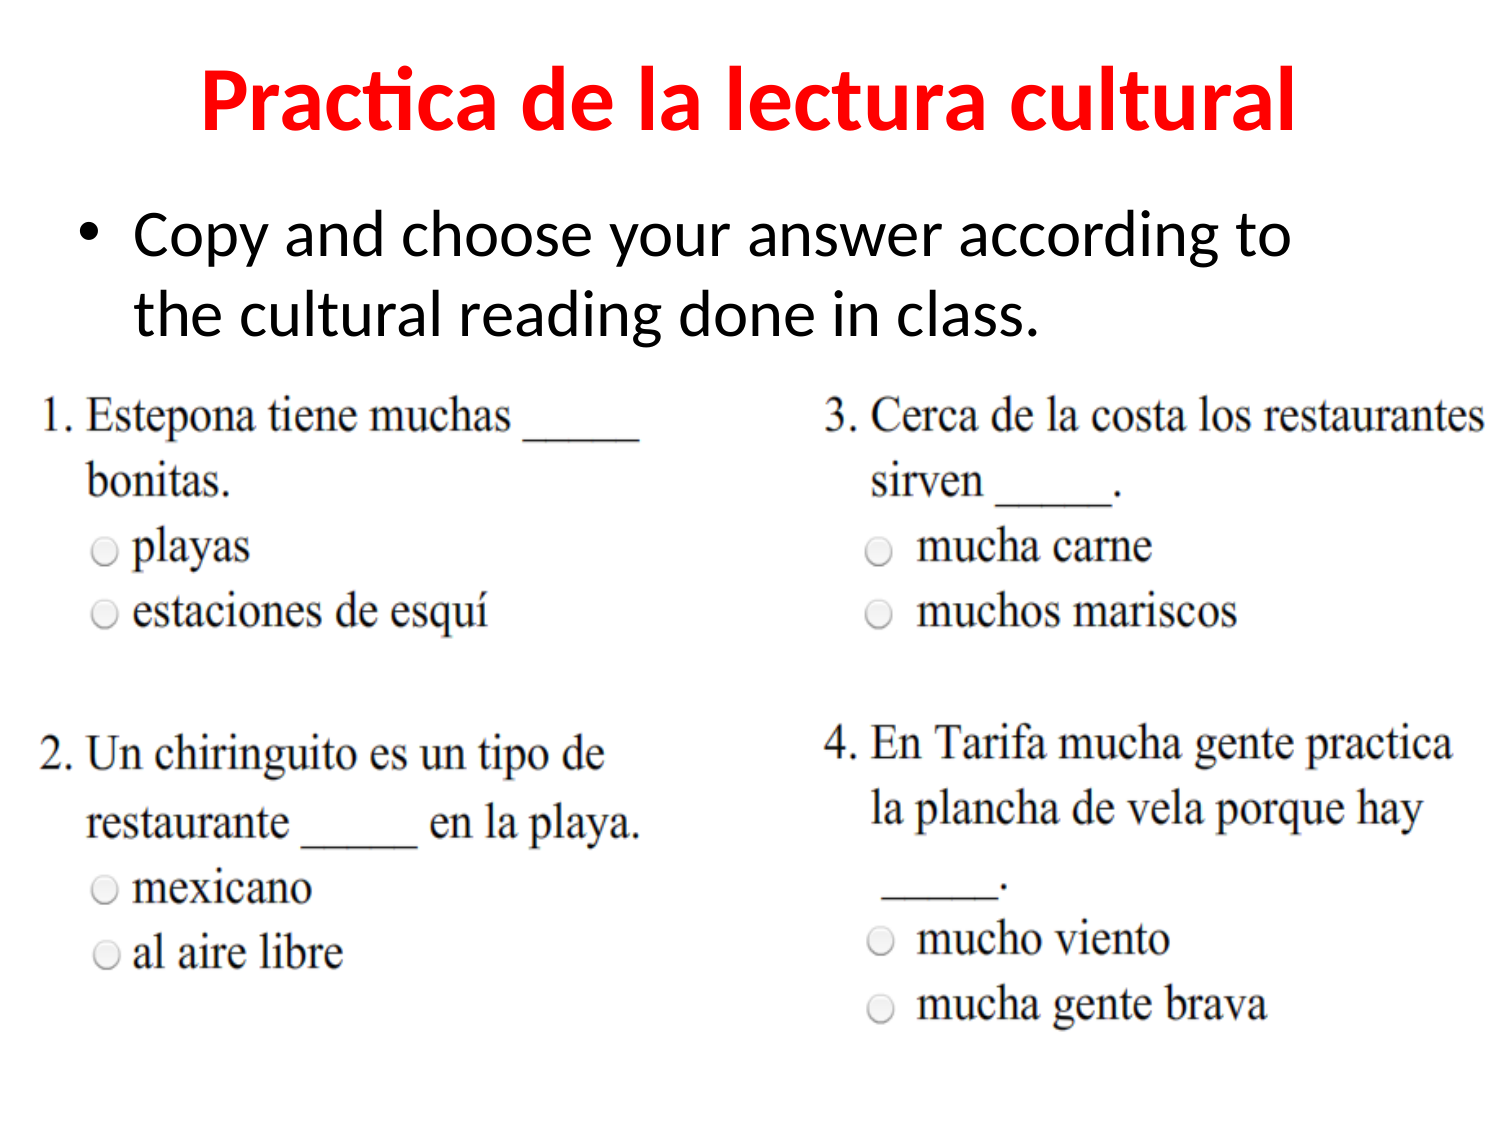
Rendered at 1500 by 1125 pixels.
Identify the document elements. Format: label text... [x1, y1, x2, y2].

picture [5, 375, 1500, 1051]
title Practica de la lectura cultural [75, 0, 1425, 188]
list Copy and choose your answer according to the cultural reading done in class. [62, 182, 1413, 374]
